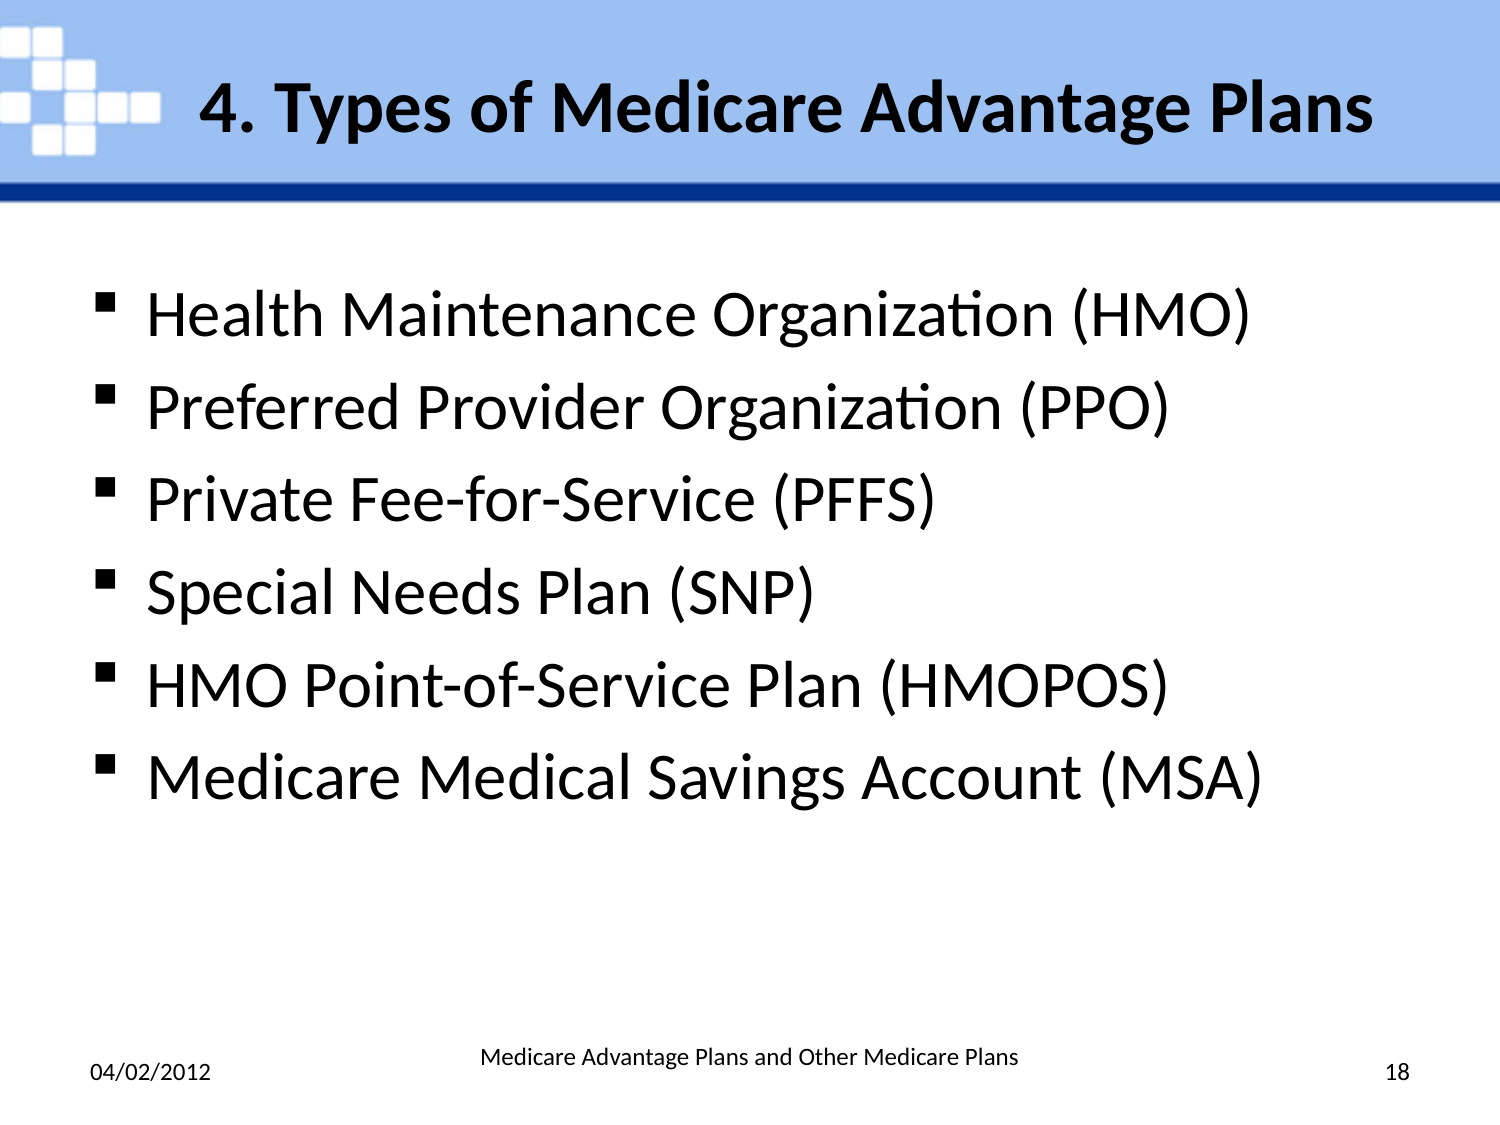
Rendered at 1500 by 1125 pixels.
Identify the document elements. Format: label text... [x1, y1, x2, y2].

list Health Maintenance Organization (HMO) Preferred Provider Organization (PPO) Private Fee-for-Service (PFFS) Special Needs Plan (SNP) HMO Point-of-Service Plan (HMOPOS) Medicare Medical Savings Account (MSA) [74, 262, 1426, 1006]
slide_number 18 [1074, 1040, 1425, 1100]
title 4. Types of Medicare Advantage Plans [74, 12, 1500, 193]
footer Medicare Advantage Plans and Other Medicare Plans [450, 1040, 1050, 1100]
picture [0, 0, 1500, 1125]
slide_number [75, 1040, 425, 1100]
